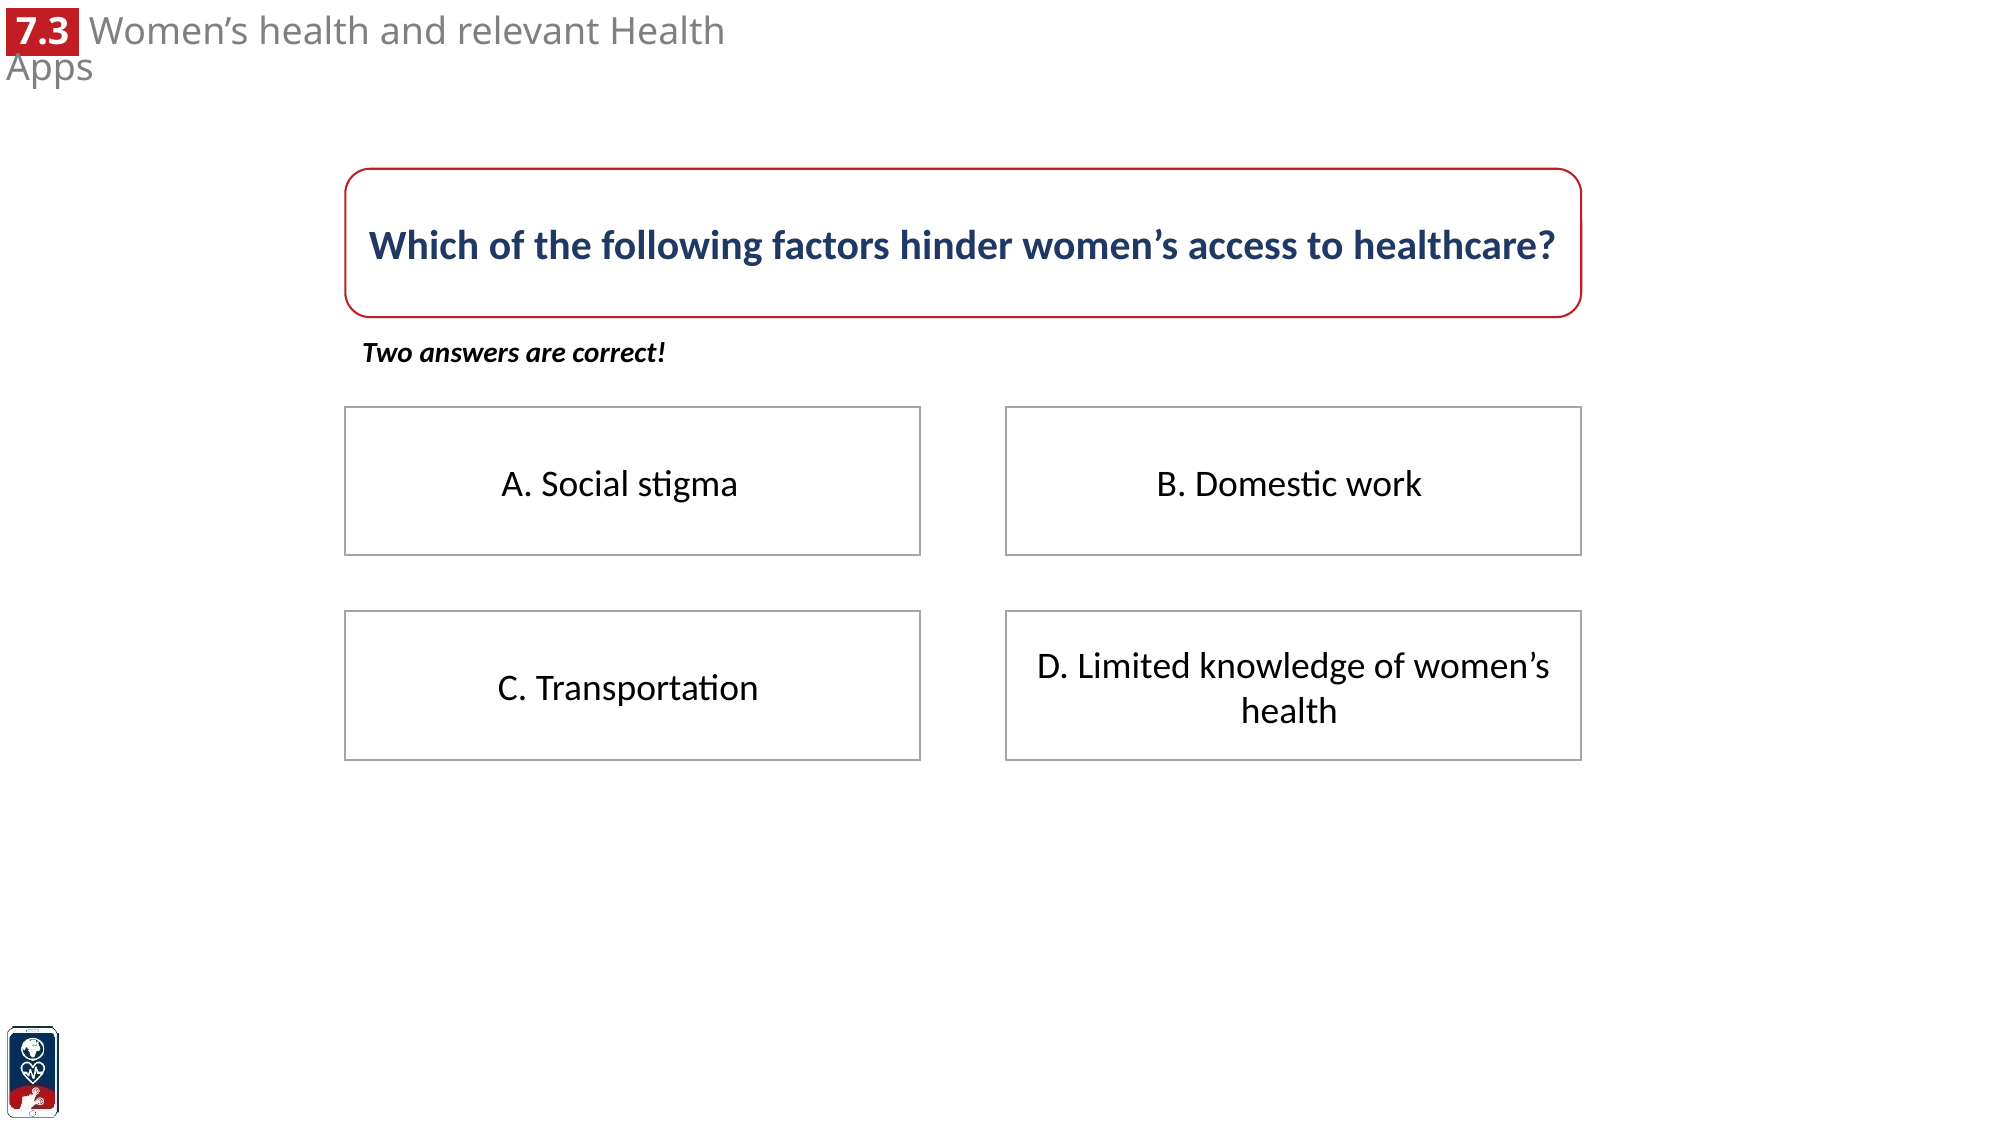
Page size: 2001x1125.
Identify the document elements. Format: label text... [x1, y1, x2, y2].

text_box A. Social stigma [344, 406, 921, 556]
text_box B. Domestic work [1005, 406, 1582, 556]
text_box Two answers are correct! [347, 325, 682, 376]
picture [7, 1026, 59, 1118]
text_box D. Limited knowledge of women’s health [1005, 610, 1582, 761]
text_box Which of the following factors hinder women’s access to healthcare? [344, 167, 1583, 319]
text_box C. Transportation [344, 610, 921, 761]
